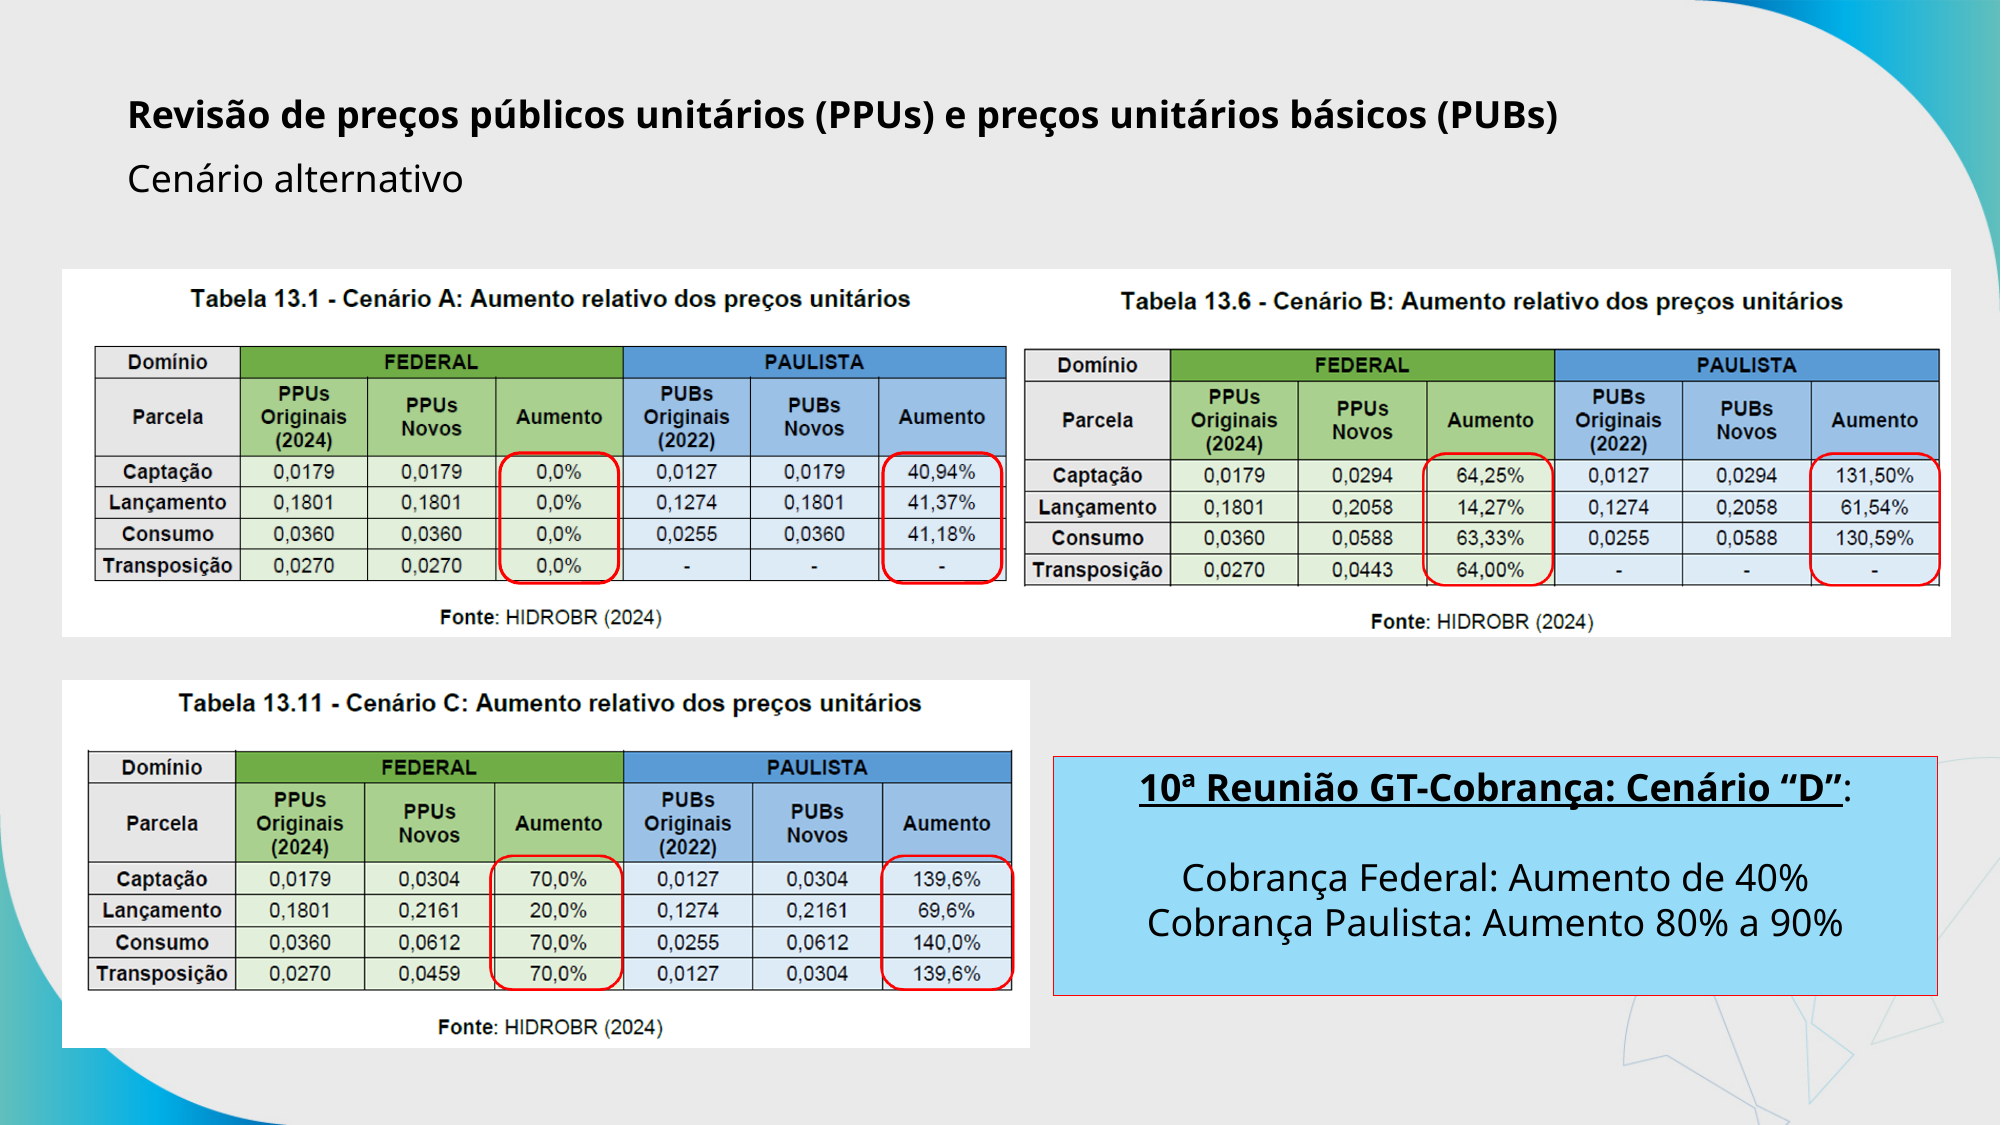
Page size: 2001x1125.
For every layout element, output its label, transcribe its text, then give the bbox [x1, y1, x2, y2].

text_box 10ª Reunião GT-Cobrança: Cenário “D”: Cobrança Federal: Aumento de 40% Cobrança Paulista: Aumento 80% a 90% [1053, 756, 1938, 996]
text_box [61, 268, 1014, 637]
picture [0, 0, 2000, 1125]
text_box Revisão de preços públicos unitários (PPUs) e preços unitários básicos (PUBs) Cenário alternativo [37, 76, 1821, 272]
